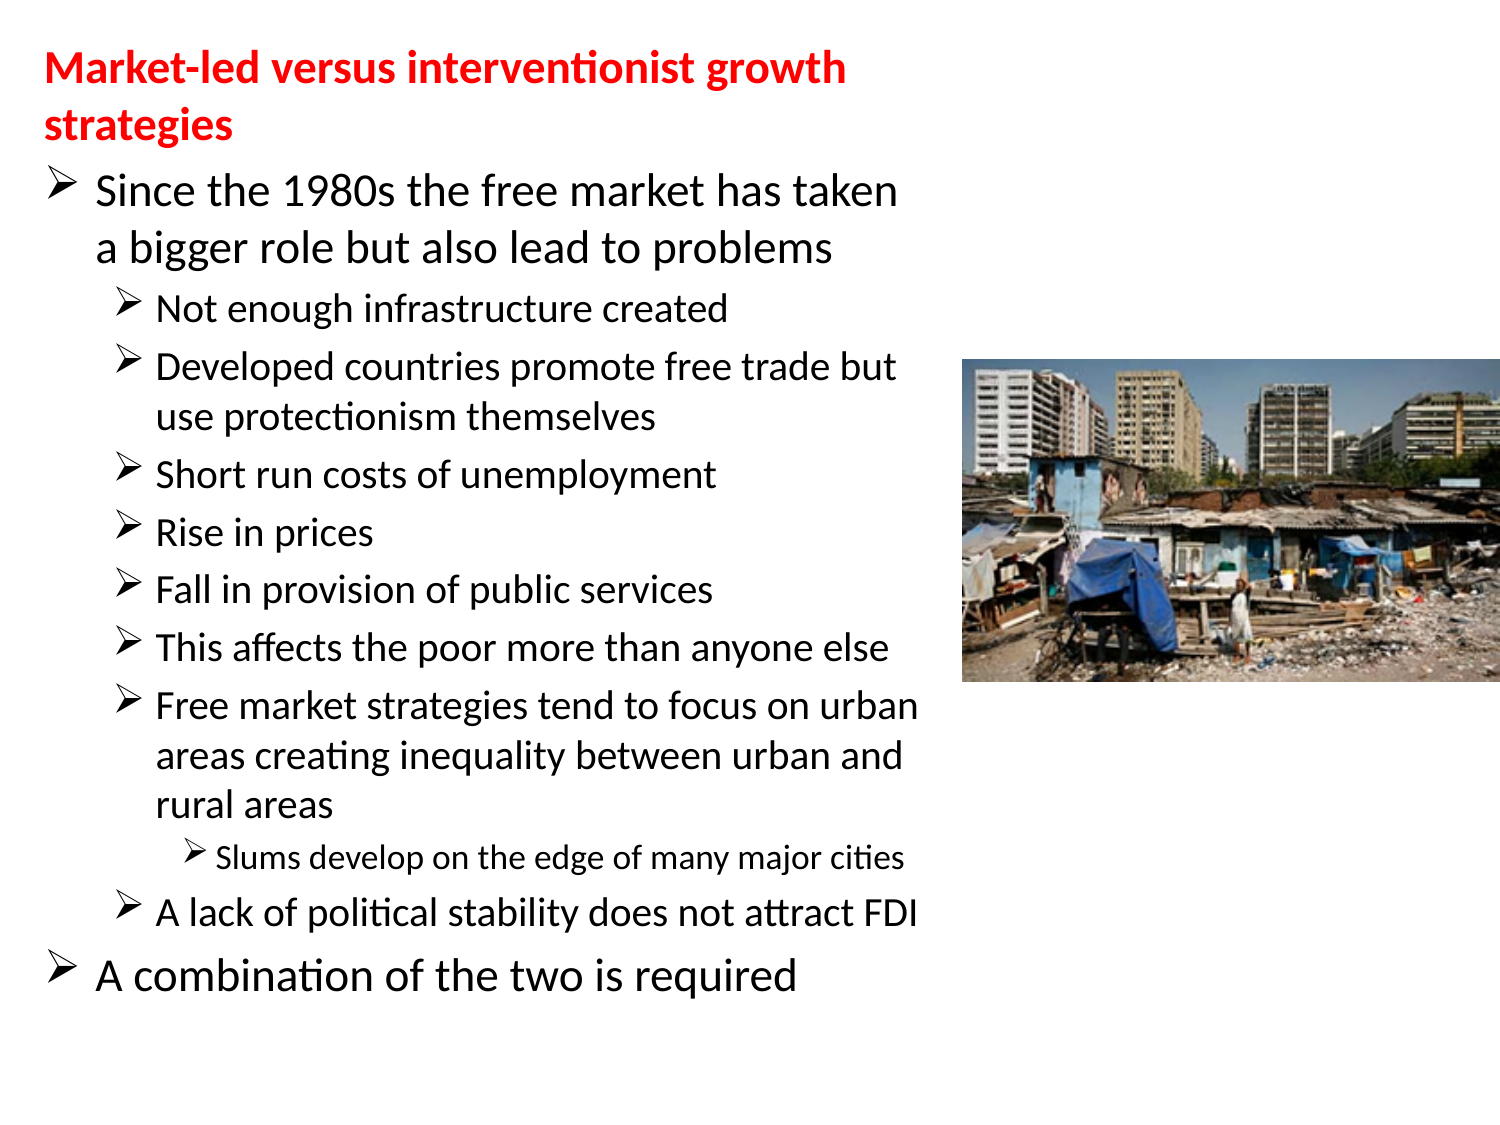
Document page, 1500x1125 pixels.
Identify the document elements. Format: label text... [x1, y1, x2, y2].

list Market-led versus interventionist growth strategies Since the 1980s the free market has taken a bigger role but also lead to problems Not enough infrastructure created Developed countries promote free trade but use protectionism themselves Short run costs of unemployment Rise in prices Fall in provision of public services This affects the poor more than anyone else Free market strategies tend to focus on urban areas creating inequality between urban and rural areas Slums develop on the edge of many major cities A lack of political stability does not attract FDI A combination of the two is required [28, 28, 944, 1125]
picture [962, 358, 1500, 682]
